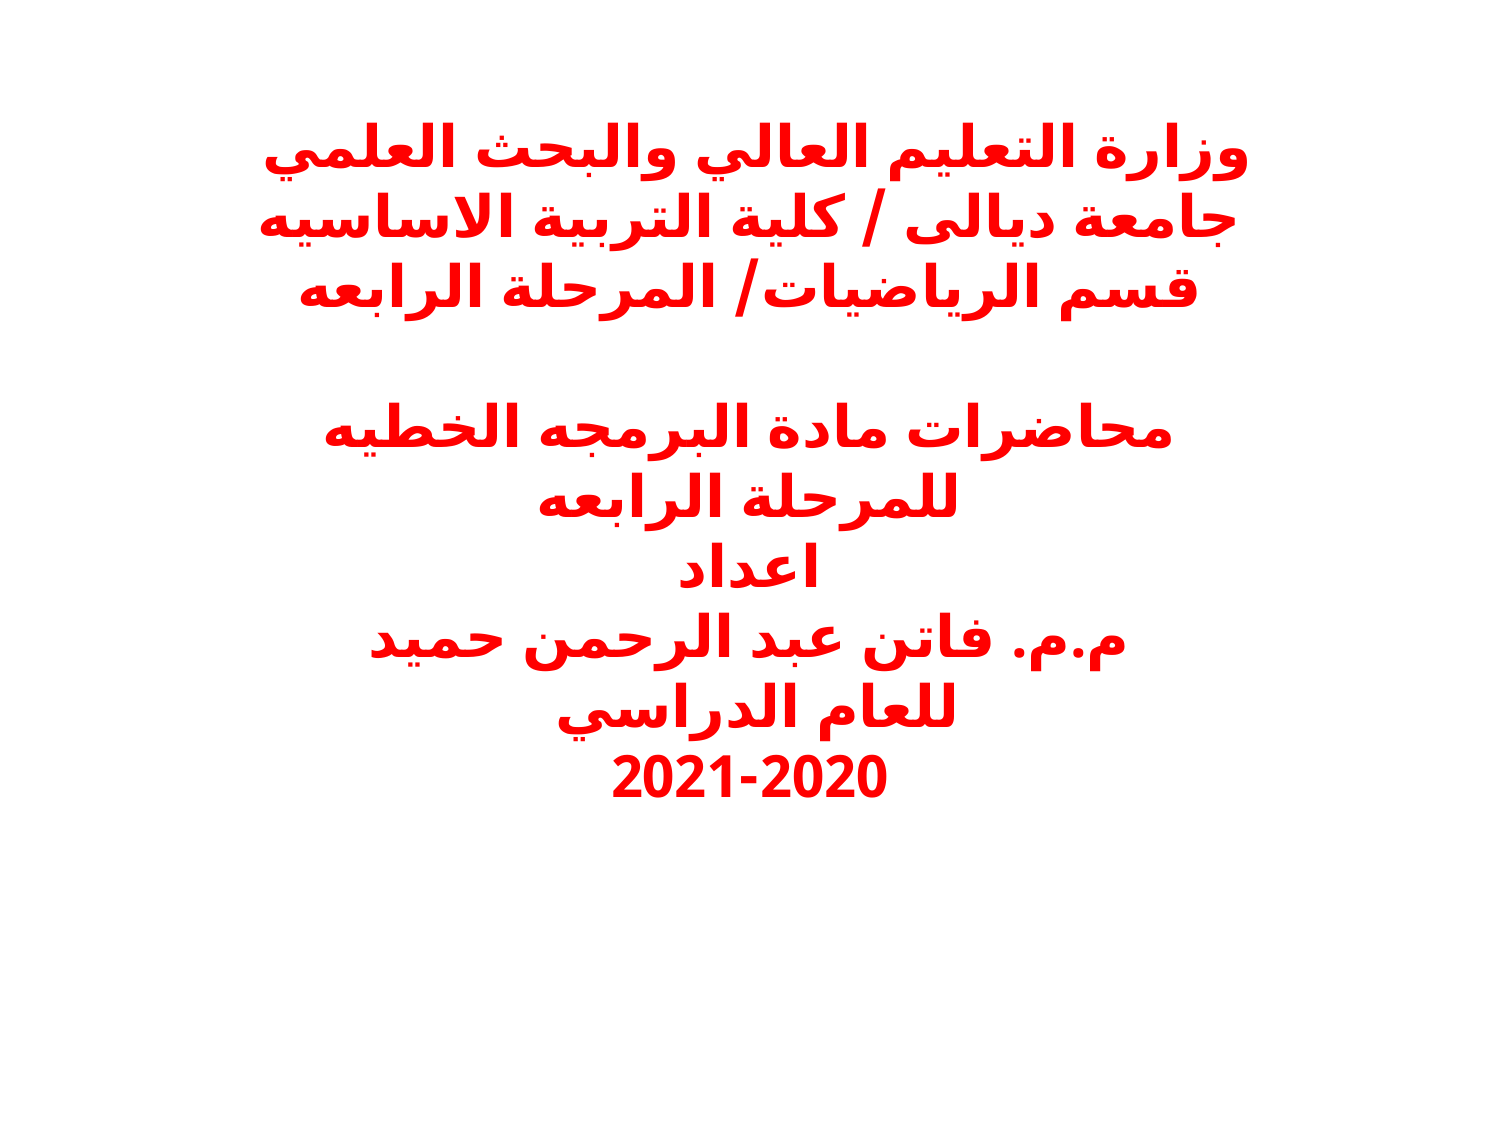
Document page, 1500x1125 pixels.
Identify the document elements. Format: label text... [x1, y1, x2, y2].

title وزارة التعليم العالي والبحث العلمي جامعة ديالى / كلية التربية الاساسيه قسم الرياضيات/ المرحلة الرابعه محاضرات مادة البرمجه الخطيه للمرحلة الرابعه اعداد م.م. فاتن عبد الرحمن حميد للعام الدراسي 2020-2021 [112, 113, 1388, 905]
